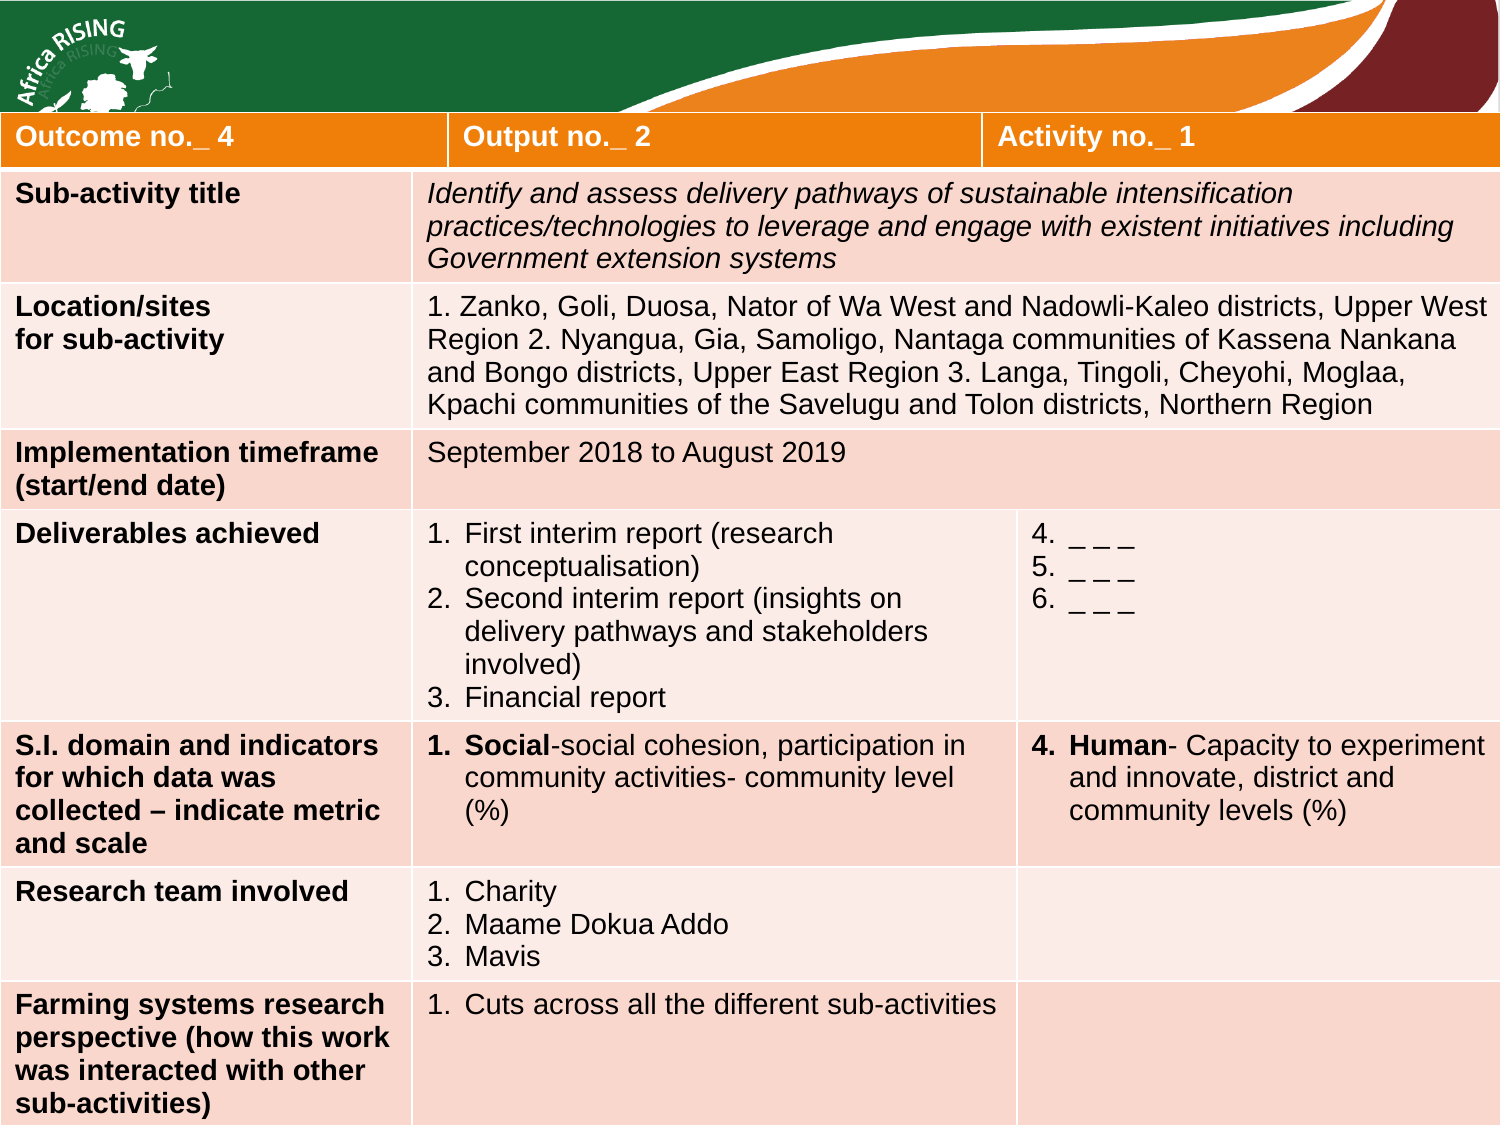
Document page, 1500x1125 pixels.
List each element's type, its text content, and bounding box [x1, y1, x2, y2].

table_cell Social-social cohesion, participation in community activities- community level (%) [413, 722, 1016, 866]
table_cell Cuts across all the different sub-activities [413, 982, 1016, 1125]
table_cell Farming systems research perspective (how this work was interacted with other sub-activities) [1, 982, 411, 1125]
picture [0, 0, 1499, 112]
table_cell Deliverables achieved [1, 510, 411, 720]
table_cell September 2018 to August 2019 [413, 430, 1500, 509]
table_header Output no._ 2 [449, 113, 981, 167]
table_cell 1. Zanko, Goli, Duosa, Nator of Wa West and Nadowli-Kaleo districts, Upper West Region 2. Nyangua, Gia, Samoligo, Nantaga communities of Kassena Nankana and Bongo districts, Upper East Region 3. Langa, Tingoli, Cheyohi, Moglaa, Kpachi communities of the Savelugu and Tolon districts, Northern Region [413, 284, 1500, 428]
table_cell Identify and assess delivery pathways of sustainable intensification practices/technologies to leverage and engage with existent initiatives including Government extension systems [413, 172, 1500, 282]
table_header Activity no._ 1 [983, 113, 1500, 167]
table_cell Implementation timeframe (start/end date) [1, 430, 411, 509]
table_cell S.I. domain and indicators for which data was collected – indicate metric and scale [1, 722, 411, 866]
table_cell [1018, 868, 1500, 980]
table_cell Research team involved [1, 868, 411, 980]
table_cell _ _ _ _ _ _ _ _ _ [1018, 510, 1500, 720]
table_header Outcome no._ 4 [1, 113, 447, 167]
table_cell [1018, 982, 1500, 1125]
table_cell First interim report (research conceptualisation) Second interim report (insights on delivery pathways and stakeholders involved) Financial report [413, 510, 1016, 720]
table_cell Sub-activity title [1, 172, 411, 282]
table_cell Charity Maame Dokua Addo Mavis [413, 868, 1016, 980]
table_cell Human- Capacity to experiment and innovate, district and community levels (%) [1018, 722, 1500, 866]
table_cell Location/sites for sub-activity [1, 284, 411, 428]
